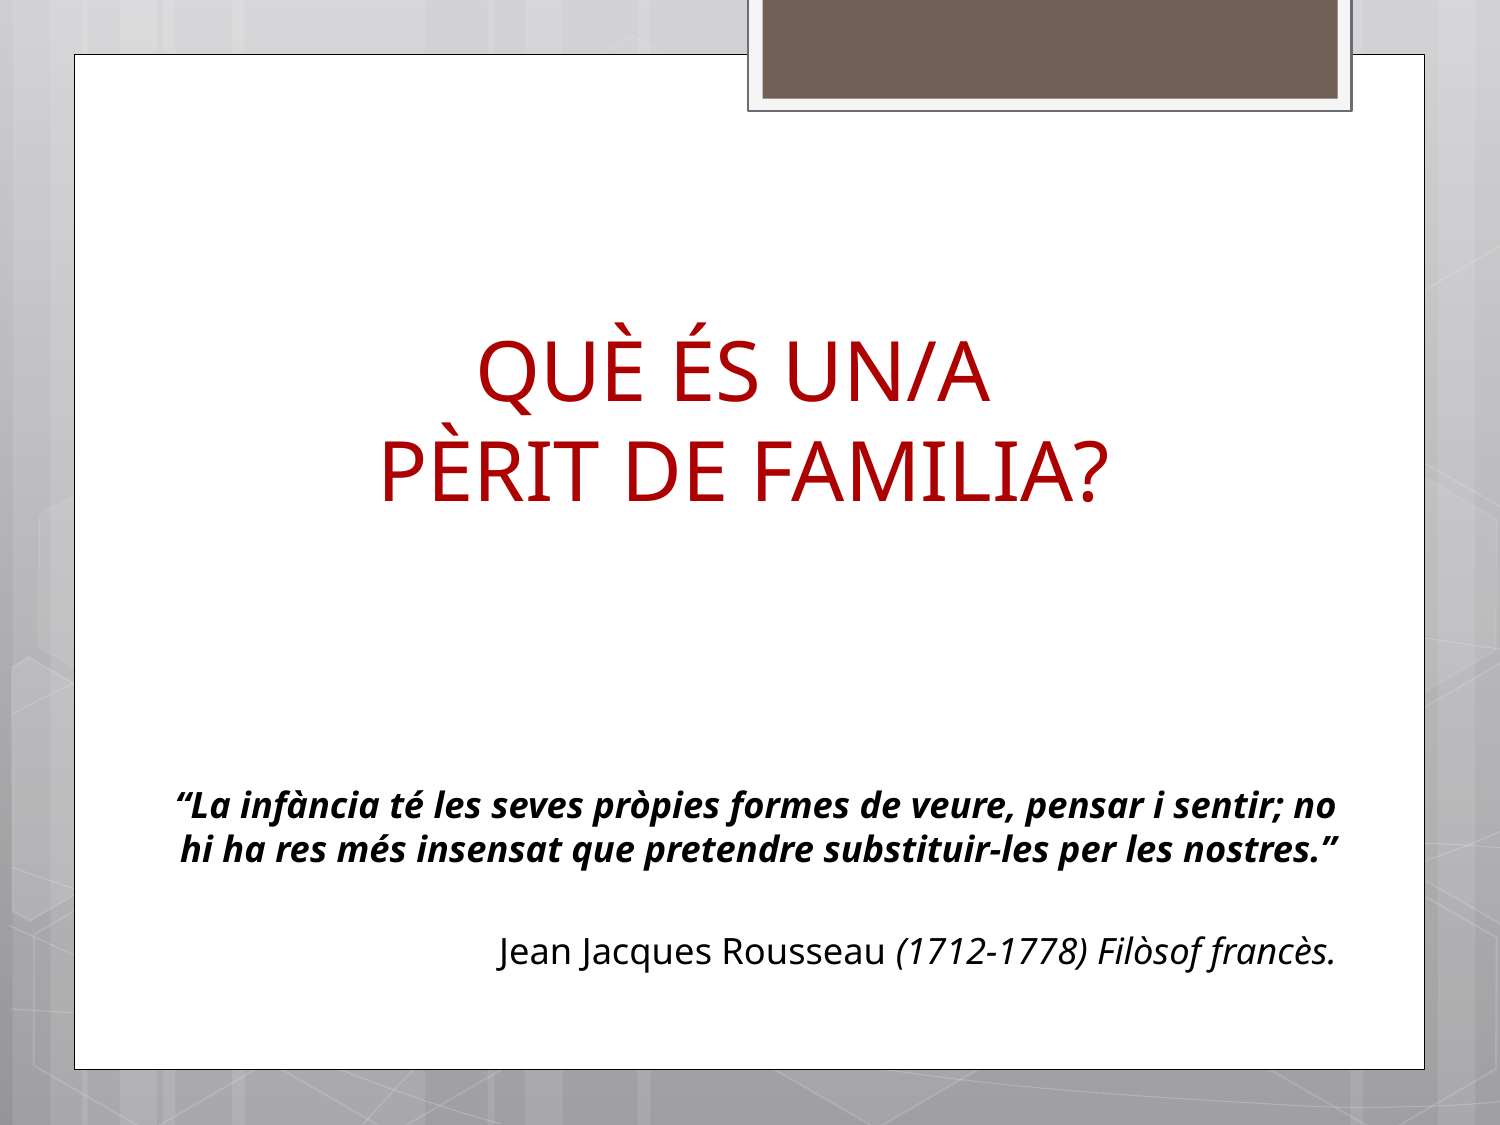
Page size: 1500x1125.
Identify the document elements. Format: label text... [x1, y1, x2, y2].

title QUÈ ÉS UN/A PÈRIT DE FAMILIA? [135, 302, 1353, 527]
list “La infància té les seves pròpies formes de veure, pensar i sentir; no hi ha res més insensat que pretendre substituir-les per les nostres.” Jean Jacques Rousseau (1712-1778) Filòsof francès. [147, 775, 1353, 985]
